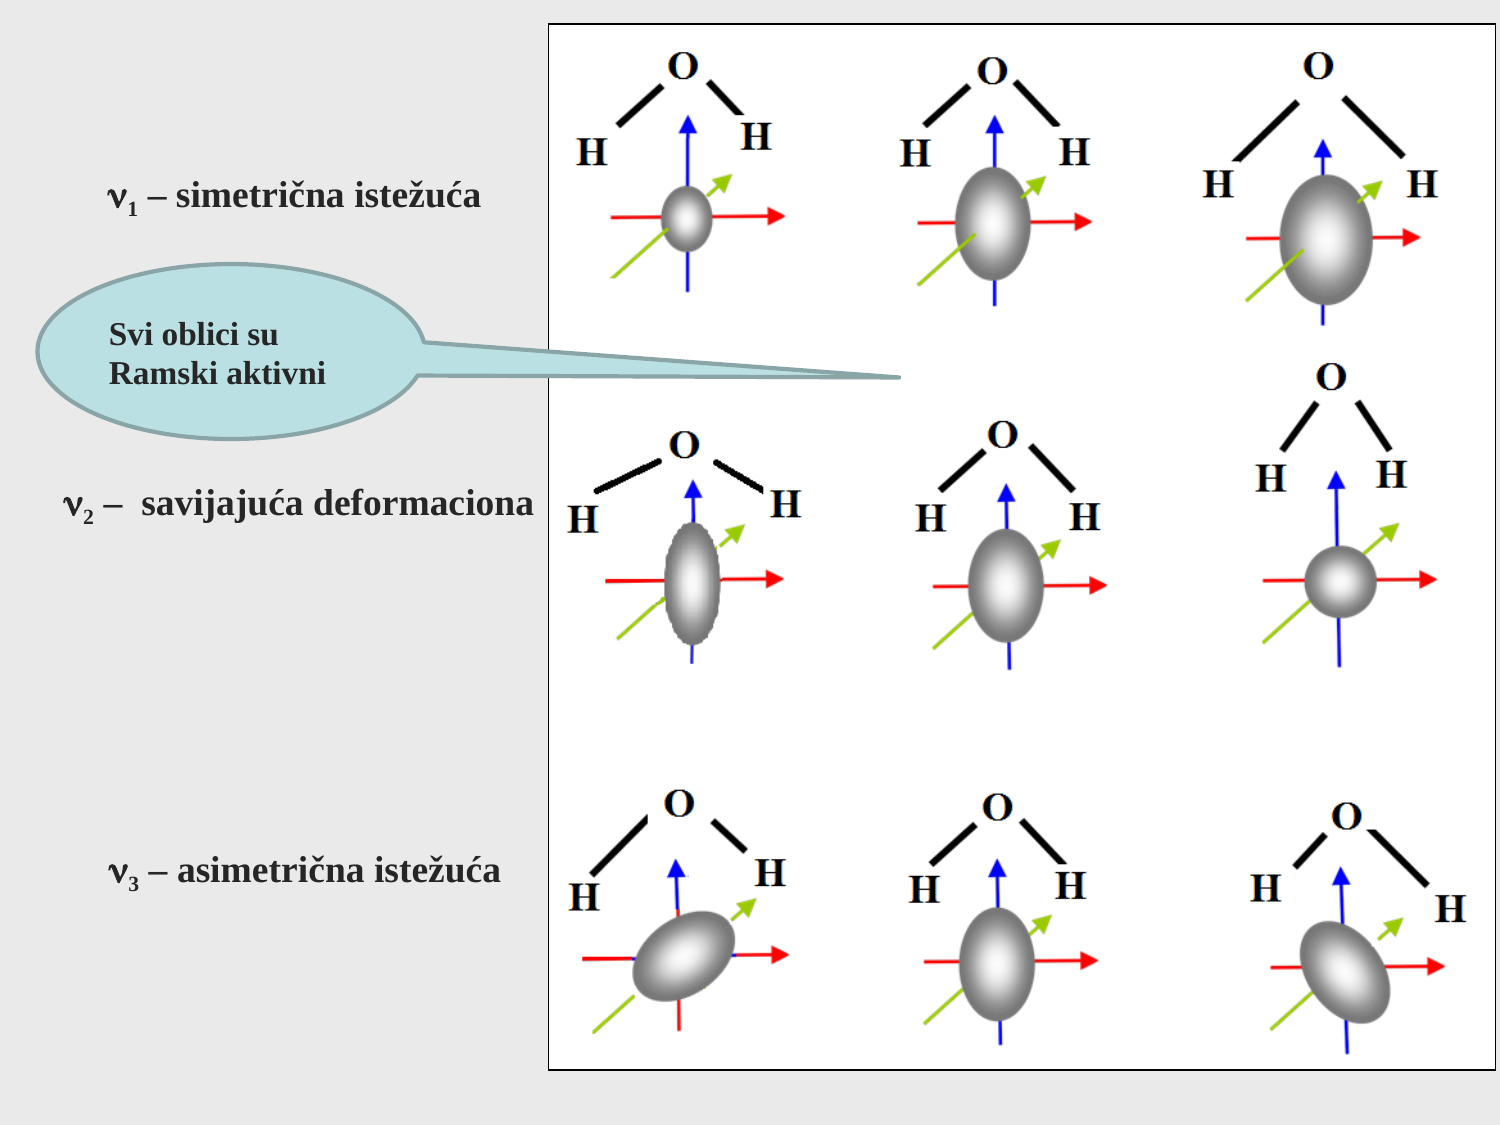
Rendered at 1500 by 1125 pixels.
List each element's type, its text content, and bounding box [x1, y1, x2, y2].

text_box Svi oblici su Ramski aktivni [35, 261, 543, 442]
text_box 2 – savijajuća deformaciona [48, 470, 543, 536]
text_box 3 – asimetrična istežuća [94, 837, 517, 904]
picture [548, 24, 1495, 1070]
text_box 1 – simetrična istežuća [93, 162, 497, 229]
